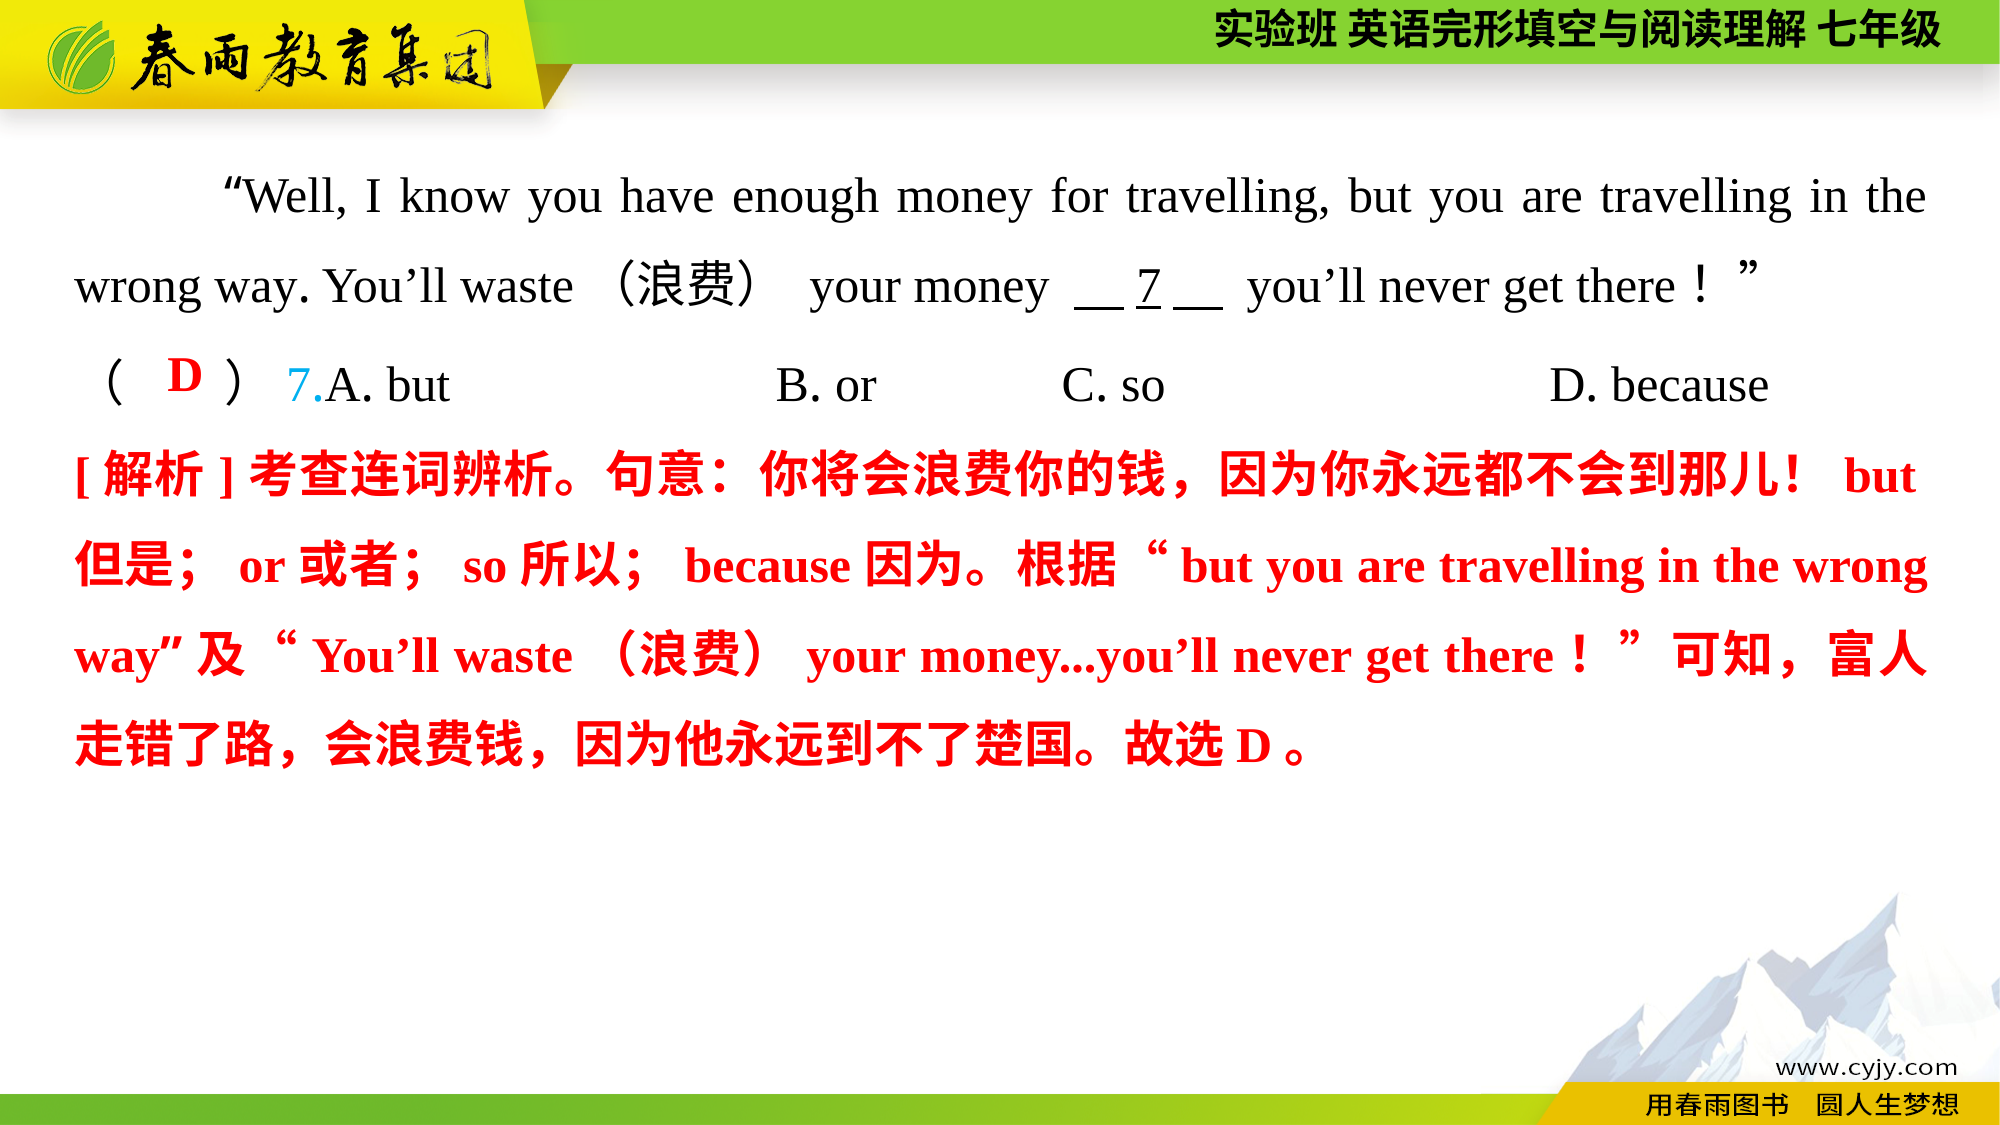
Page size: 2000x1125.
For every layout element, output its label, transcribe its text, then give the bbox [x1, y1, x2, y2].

text_box [解析]考查连词辨析。句意：你将会浪费你的钱，因为你永远都不会到那儿！but但是；or或者；so所以；because因为。根据“but you are travelling in the wrong way”及“You’ll waste（浪费）your money...you’ll never get there！”可知，富人走错了路，会浪费钱，因为他永远到不了楚国。故选D。 [59, 404, 1944, 780]
list “Well, I know you have enough money for travelling, but you are travelling in the wrong way. You’ll waste（浪费） your money 7 you’ll never get there！” [59, 125, 1944, 314]
text_box （ ）7.A. but B. or C. so D. because [59, 314, 1944, 404]
picture [0, 0, 2000, 1125]
text_box D [152, 333, 219, 404]
